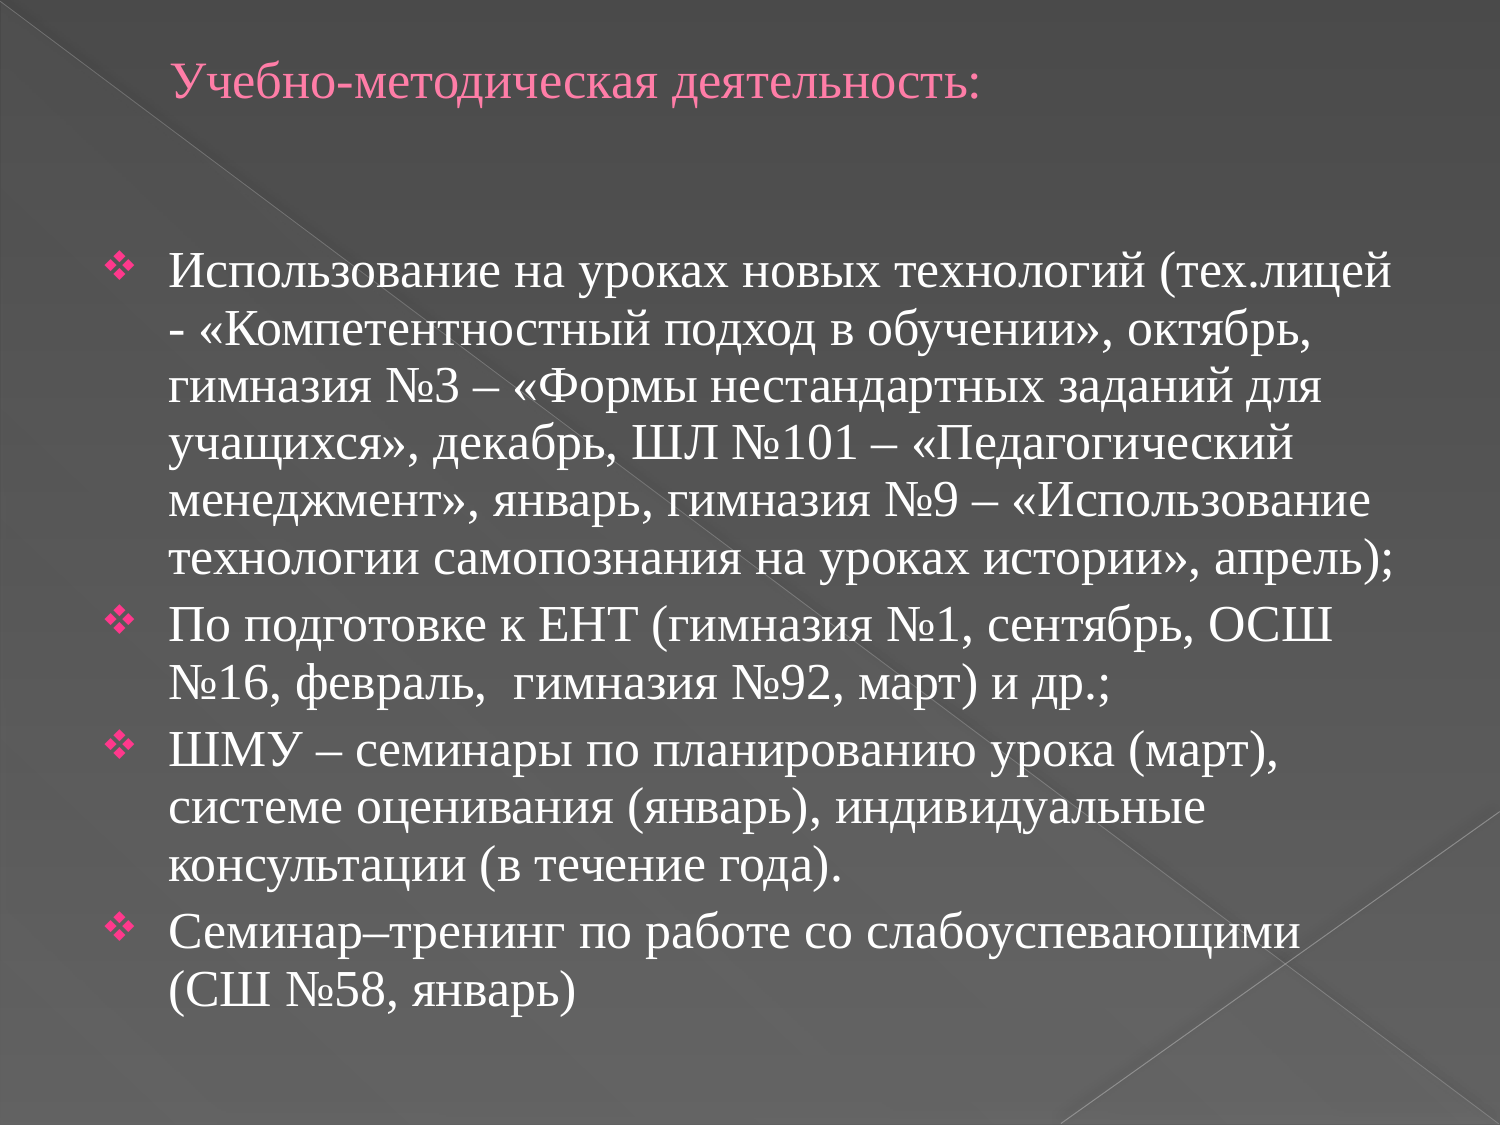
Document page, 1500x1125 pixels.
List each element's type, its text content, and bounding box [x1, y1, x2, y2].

list Использование на уроках новых технологий (тех.лицей - «Компетентностный подход в обучении», октябрь, гимназия №3 – «Формы нестандартных заданий для учащихся», декабрь, ШЛ №101 – «Педагогический менеджмент», январь, гимназия №9 – «Использование технологии самопознания на уроках истории», апрель); По подготовке к ЕНТ (гимназия №1, сентябрь, ОСШ №16, февраль, гимназия №92, март) и др.; ШМУ – семинары по планированию урока (март), системе оценивания (январь), индивидуальные консультации (в течение года). Семинар–тренинг по работе со слабоуспевающими (СШ №58, январь) [75, 234, 1425, 1059]
title Учебно-методическая деятельность: [75, 43, 1425, 176]
